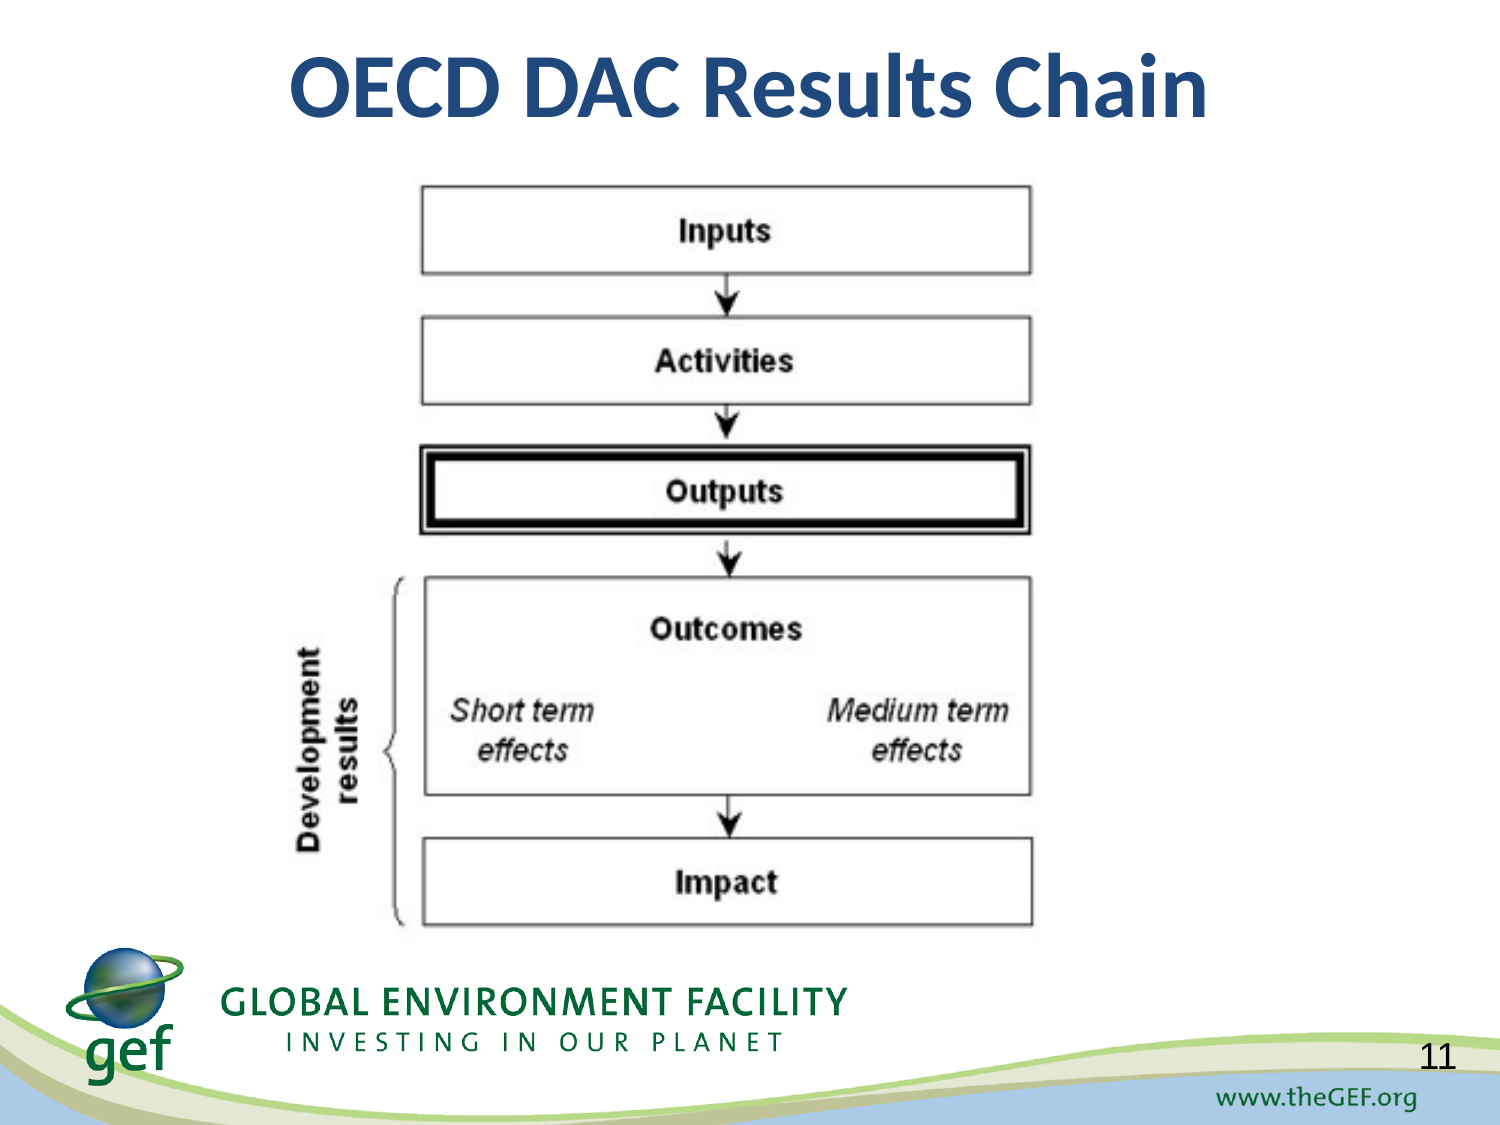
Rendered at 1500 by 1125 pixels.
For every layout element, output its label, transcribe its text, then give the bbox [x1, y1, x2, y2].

picture [0, 174, 1500, 1125]
slide_number 11 [1387, 1012, 1500, 1095]
title OECD DAC Results Chain [74, 37, 1426, 126]
